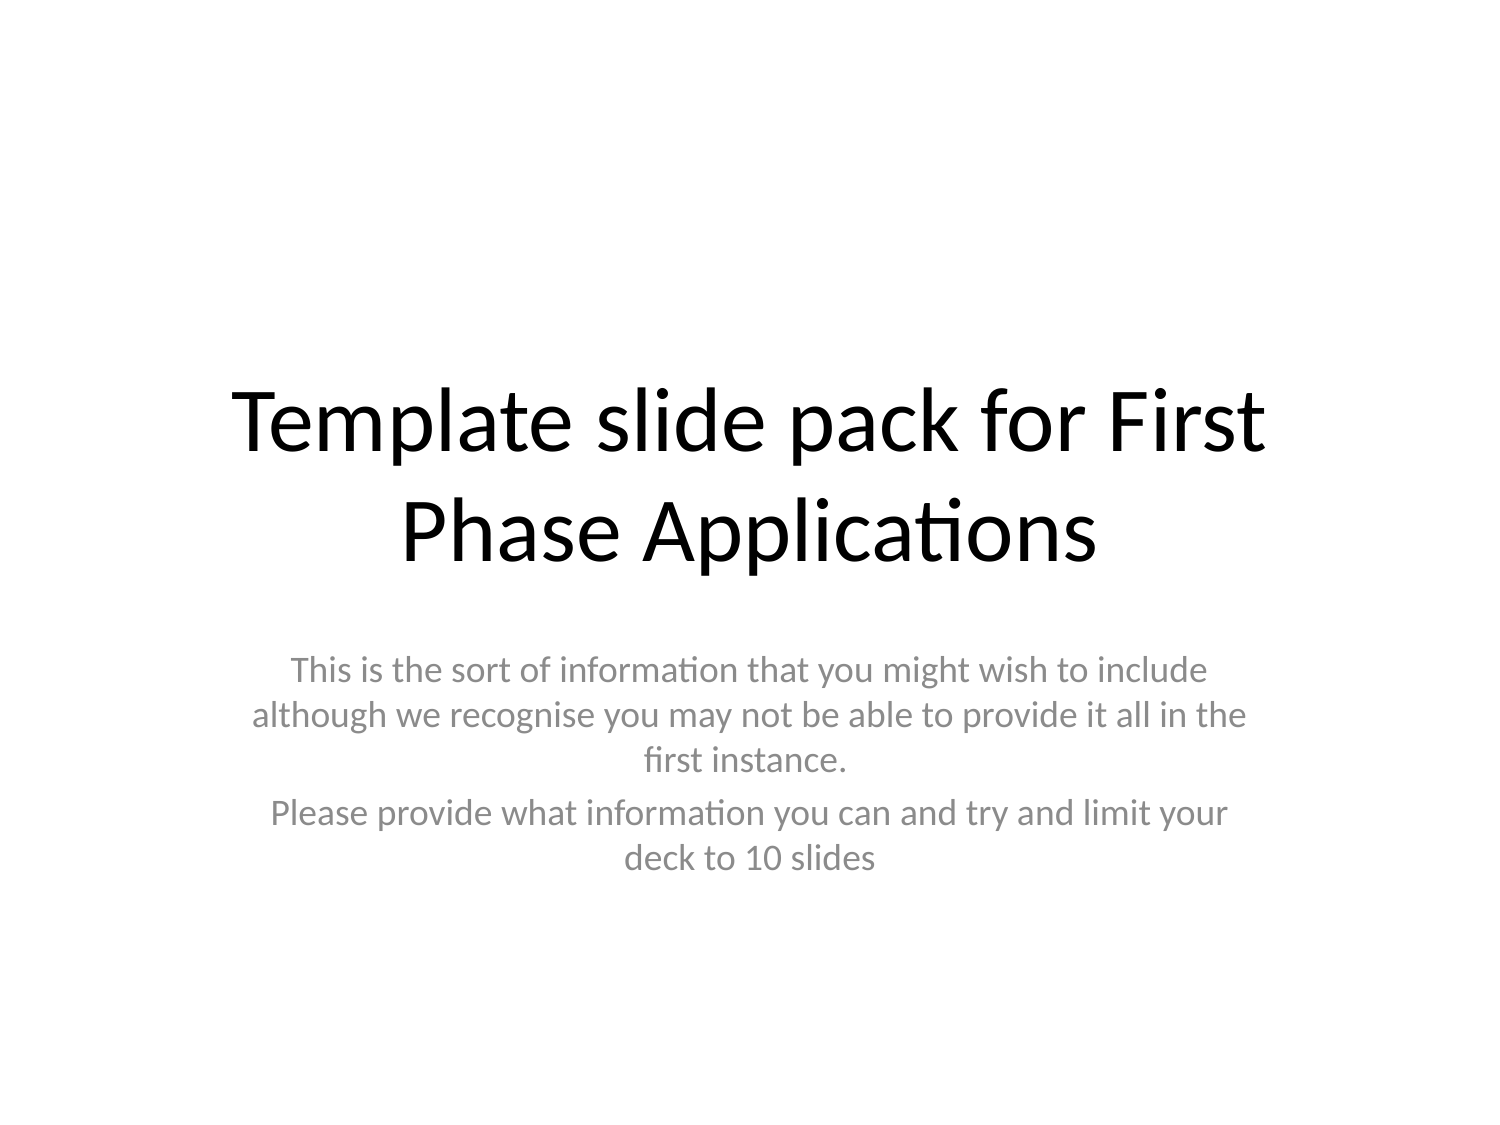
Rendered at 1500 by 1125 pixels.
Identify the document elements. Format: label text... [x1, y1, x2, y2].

title Template slide pack for First Phase Applications [112, 349, 1388, 591]
subtitle This is the sort of information that you might wish to include although we recognise you may not be able to provide it all in the first instance. Please provide what information you can and try and limit your deck to 10 slides [225, 637, 1275, 925]
